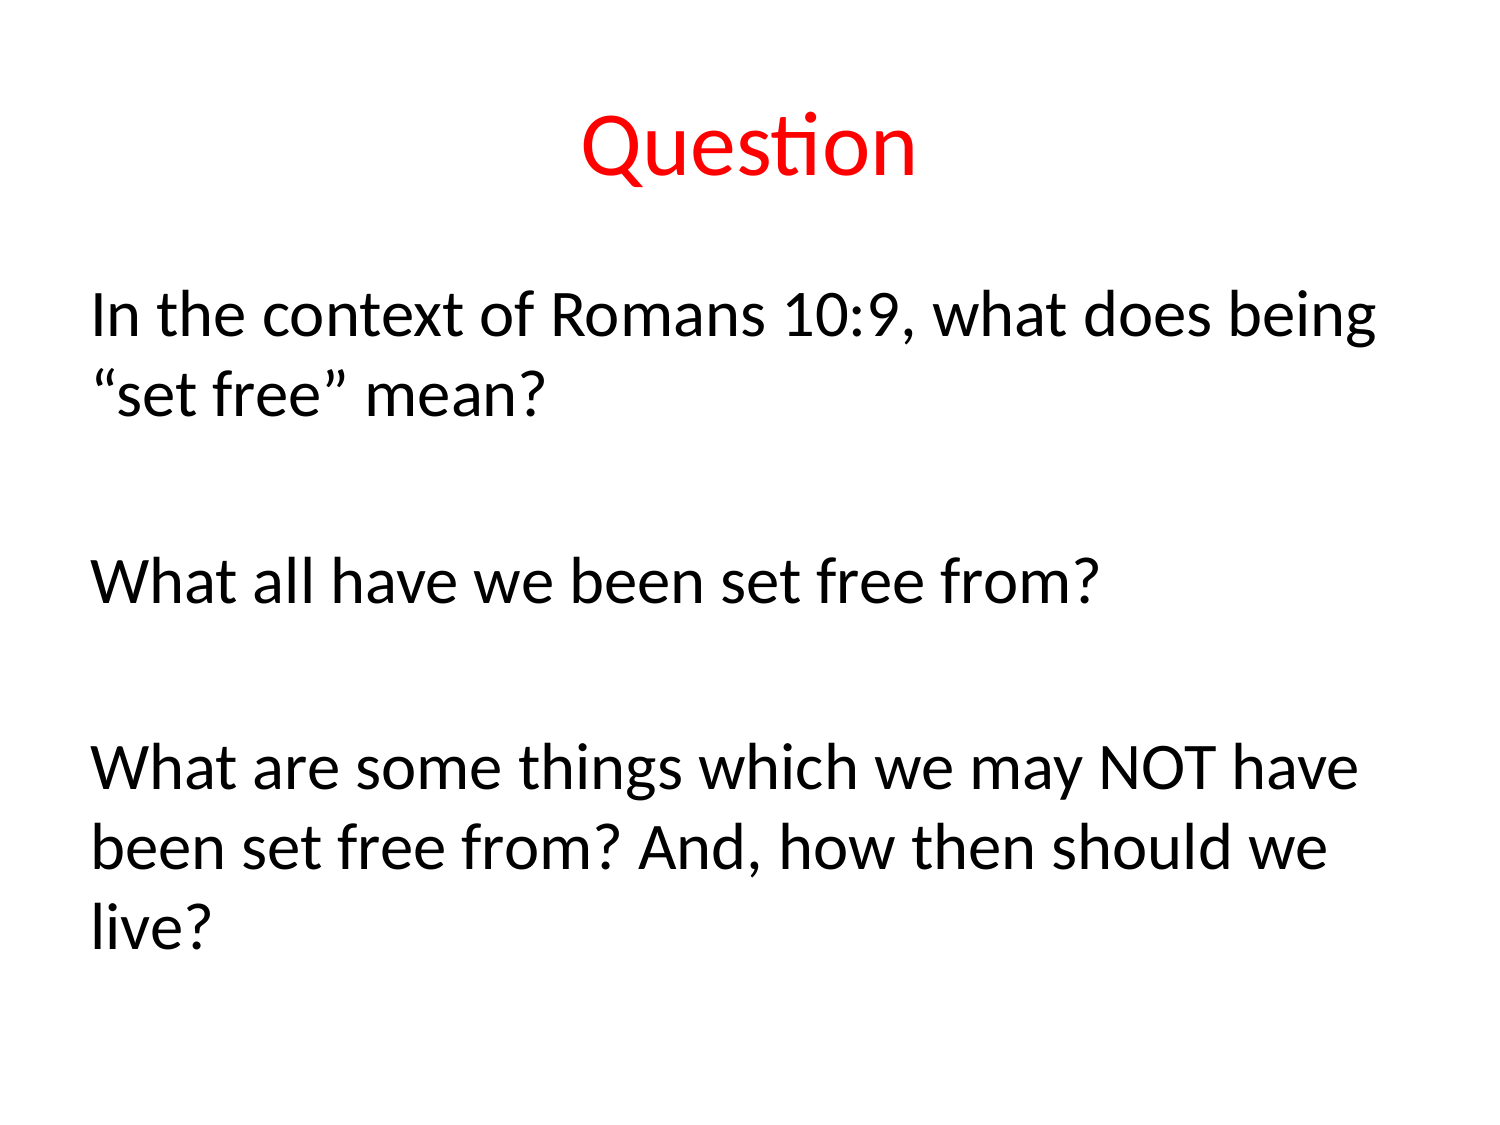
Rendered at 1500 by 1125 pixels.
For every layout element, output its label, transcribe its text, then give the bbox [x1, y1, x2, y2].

title Question [75, 45, 1425, 233]
list In the context of Romans 10:9, what does being “set free” mean? What all have we been set free from? What are some things which we may NOT have been set free from? And, how then should we live? [75, 262, 1425, 1005]
